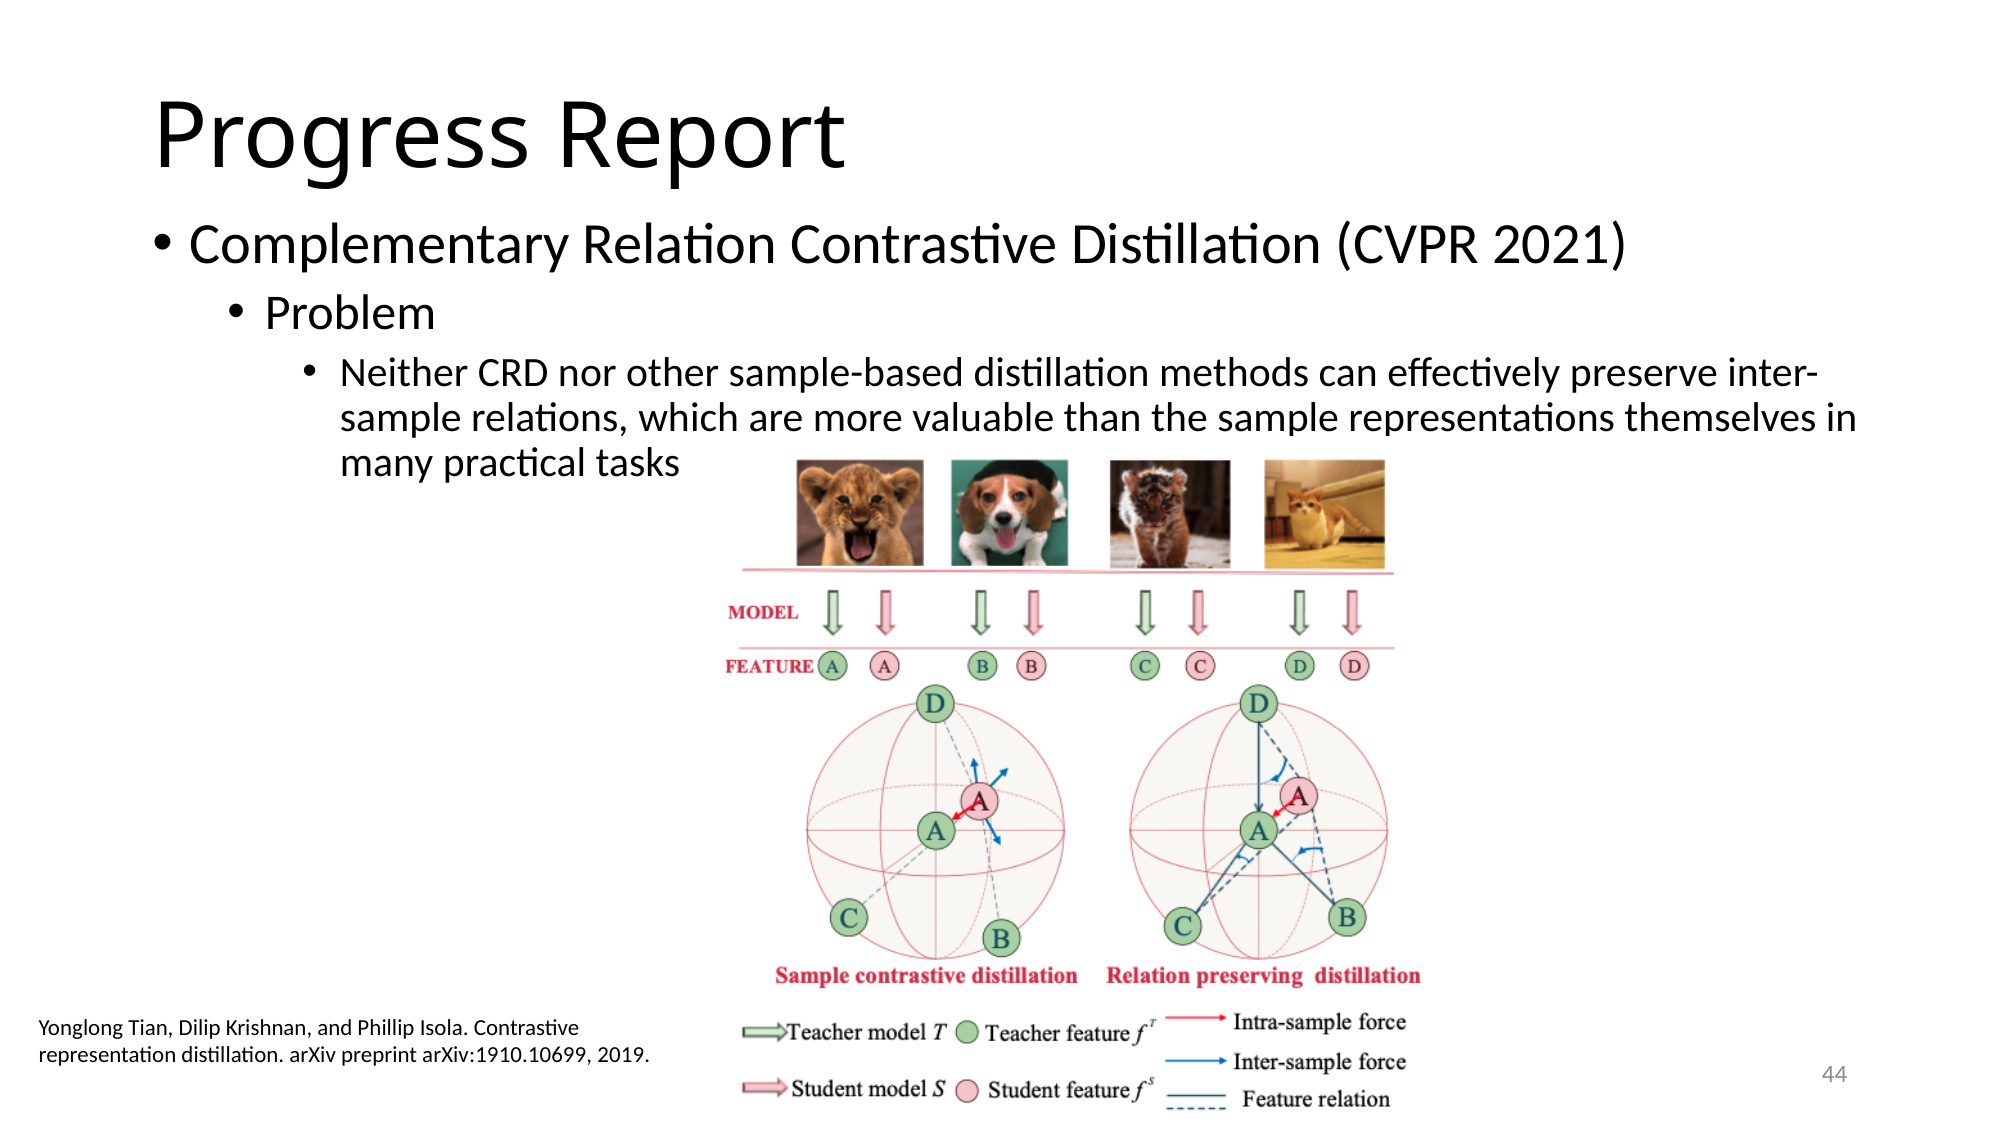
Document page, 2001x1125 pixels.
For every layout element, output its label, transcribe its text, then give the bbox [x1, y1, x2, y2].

text_box Yonglong Tian, Dilip Krishnan, and Phillip Isola. Contrastive representation distillation. arXiv preprint arXiv:1910.10699, 2019. [23, 1004, 682, 1075]
list Complementary Relation Contrastive Distillation (CVPR 2021) Problem Neither CRD nor other sample-based distillation methods can effectively preserve inter-sample relations, which are more valuable than the sample representations themselves in many practical tasks [137, 205, 1877, 1096]
title Progress Report [137, 28, 1863, 205]
picture [725, 436, 1434, 1125]
slide_number 44 [1434, 1042, 1863, 1103]
